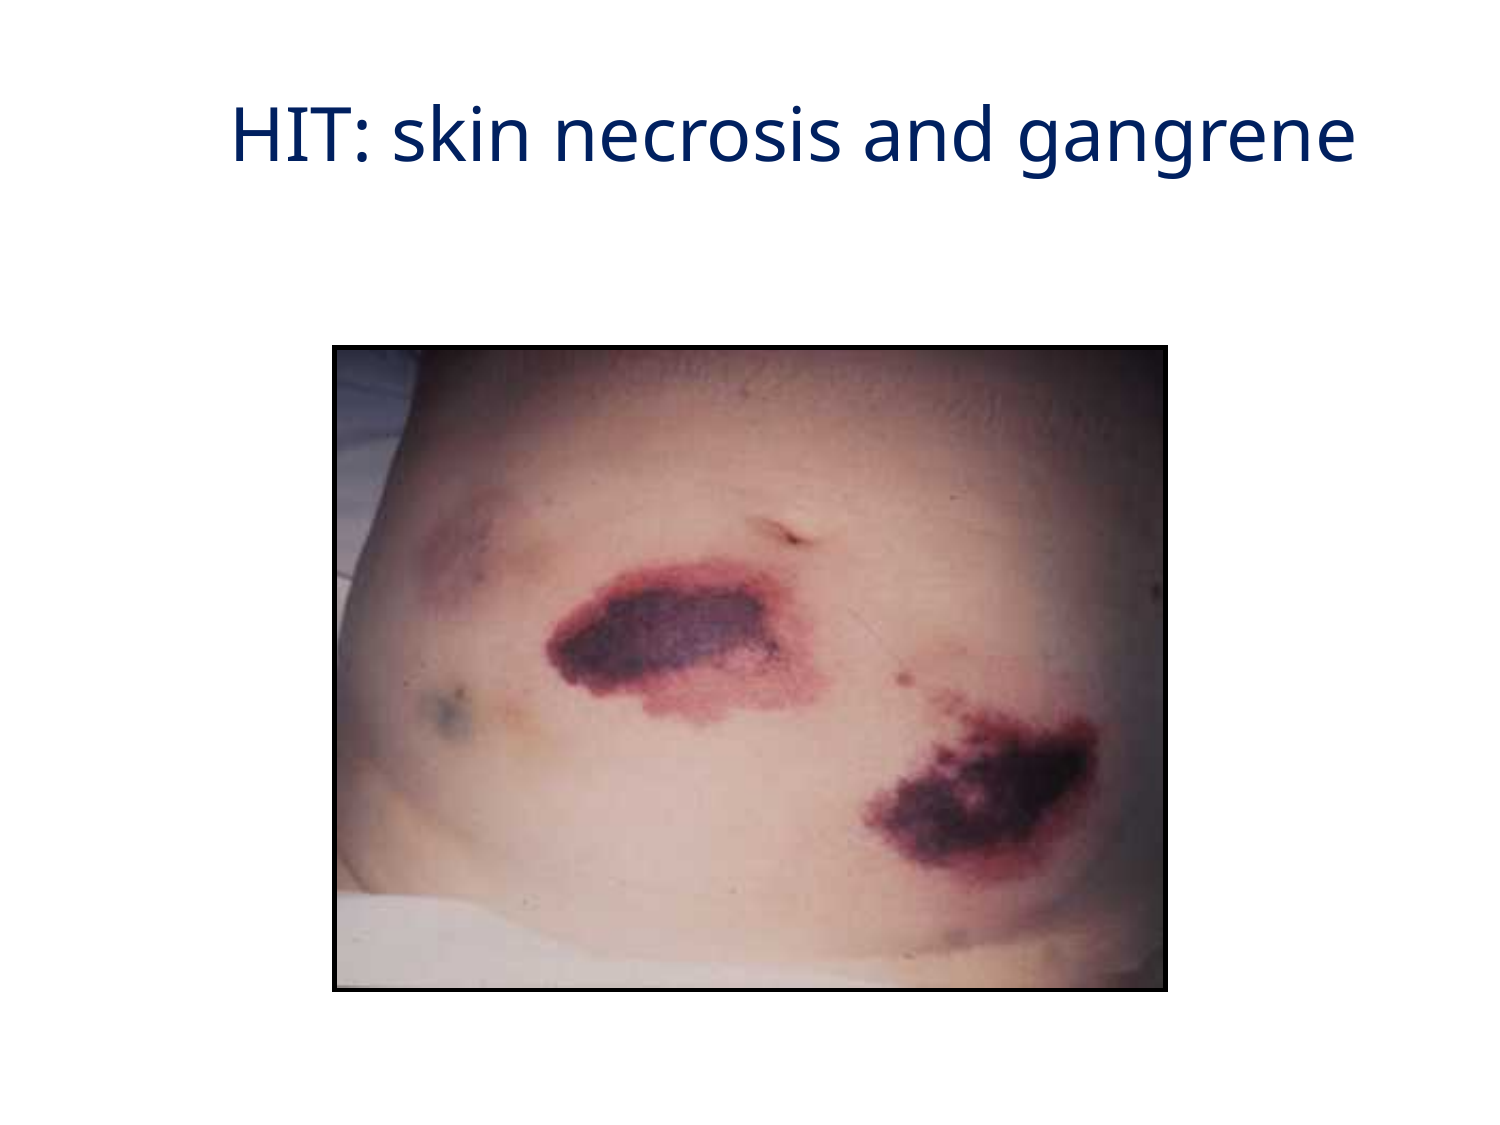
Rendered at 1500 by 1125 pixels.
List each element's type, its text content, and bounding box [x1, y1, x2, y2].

title HIT: skin necrosis and gangrene [87, 81, 1500, 182]
picture [336, 349, 1164, 988]
